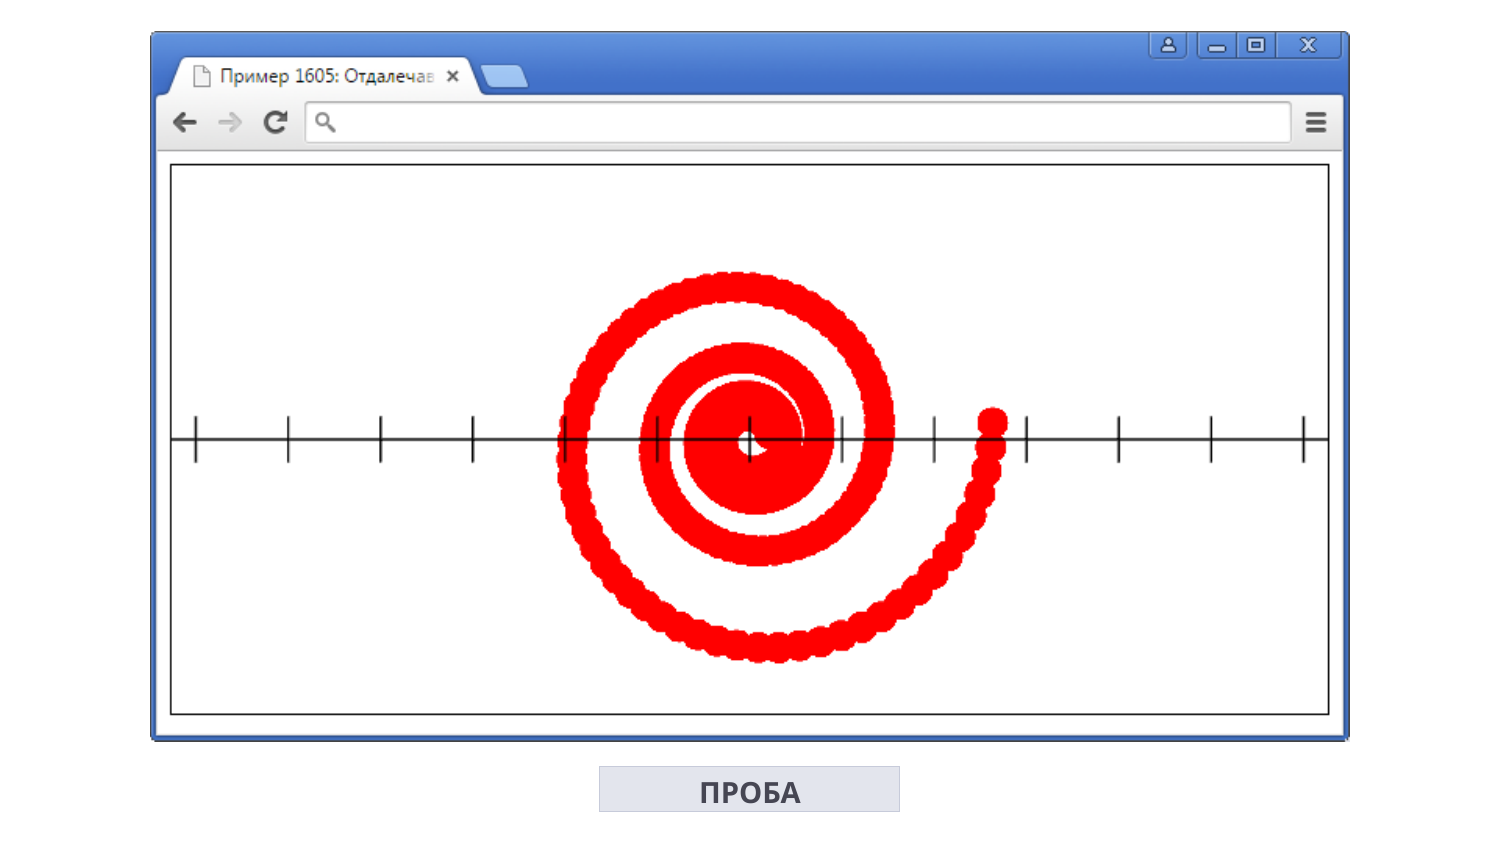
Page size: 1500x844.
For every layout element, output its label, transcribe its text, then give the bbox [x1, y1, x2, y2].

picture [149, 31, 1351, 742]
text_box ПРОБА [599, 766, 900, 812]
